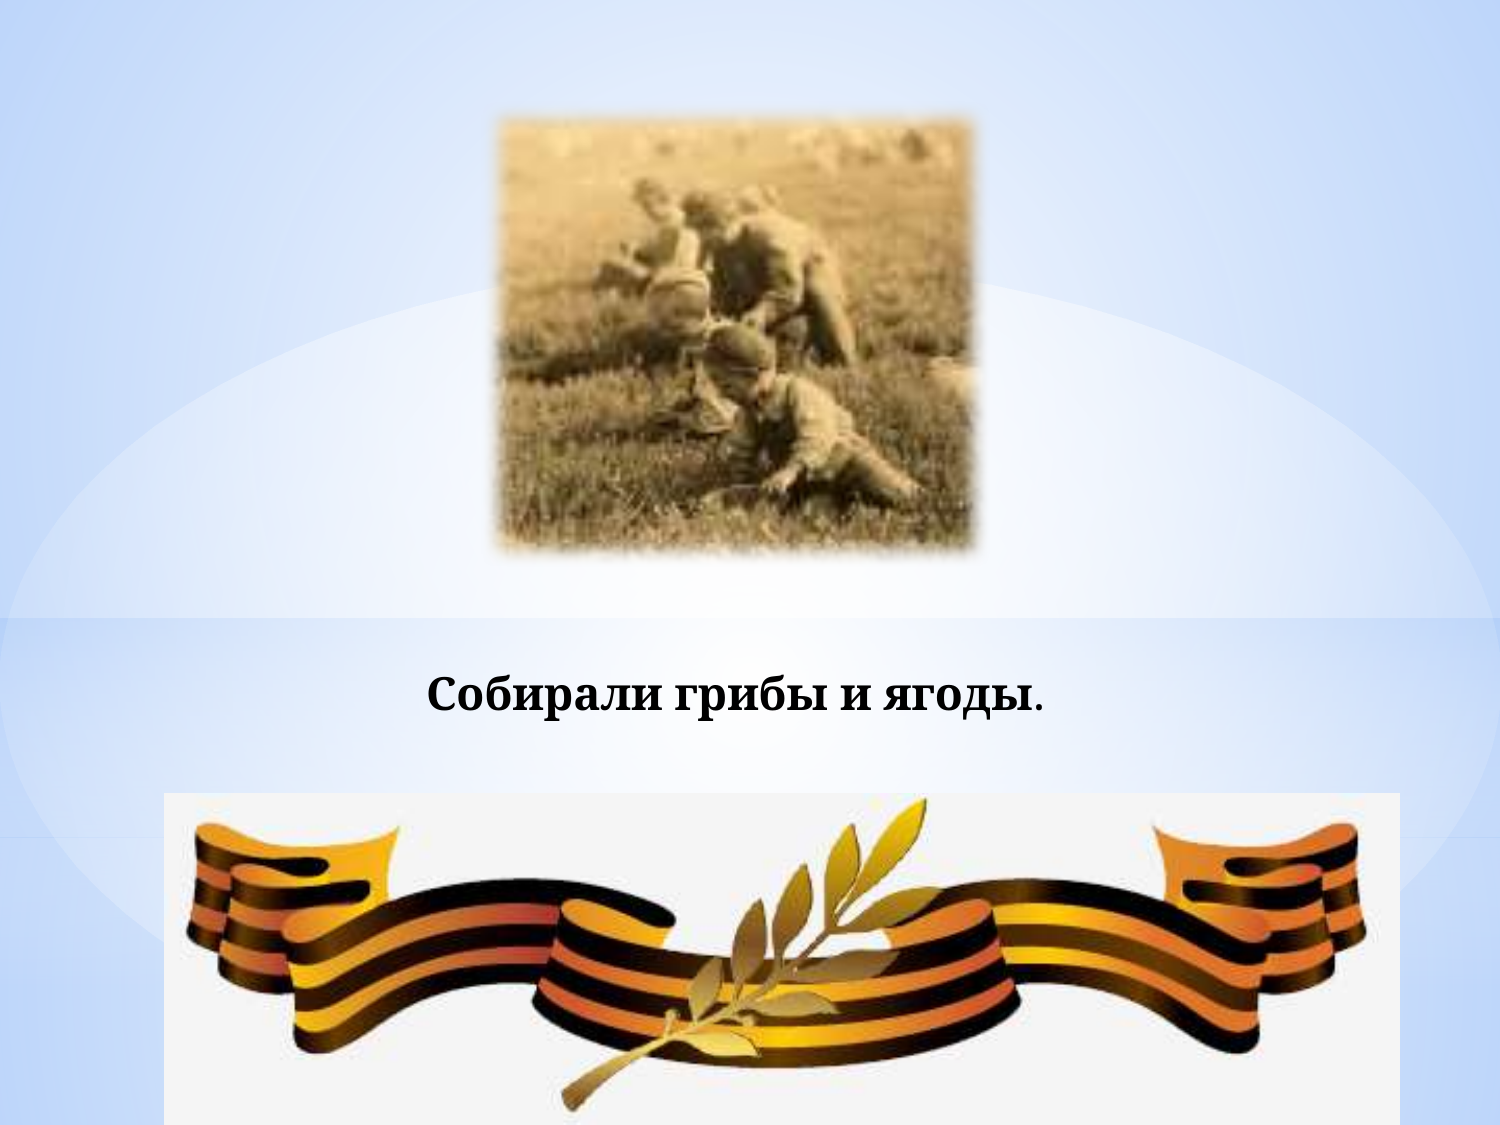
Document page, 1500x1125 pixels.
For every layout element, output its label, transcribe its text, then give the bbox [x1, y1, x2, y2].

picture [481, 101, 990, 568]
text_box Собирали грибы и ягоды. [274, 656, 1197, 727]
picture [163, 793, 1400, 1125]
